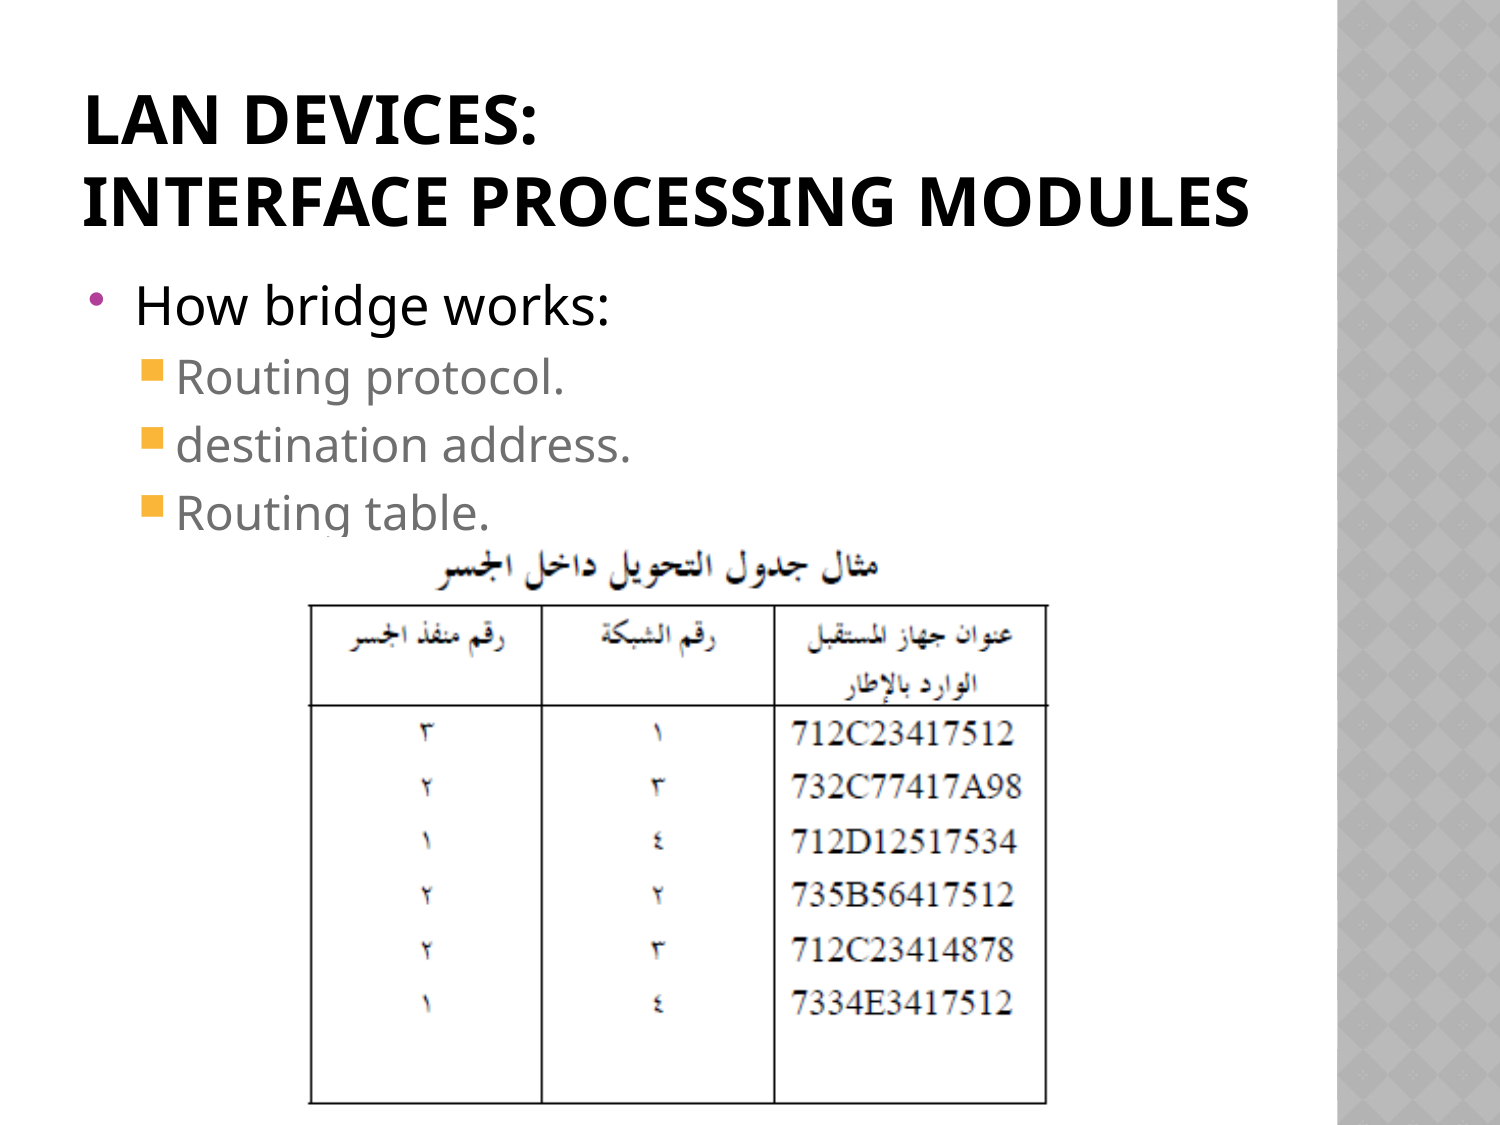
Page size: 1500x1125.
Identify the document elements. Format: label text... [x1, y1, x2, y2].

list How bridge works: Routing protocol. destination address. Routing table. [75, 264, 1263, 1059]
title LAN devices: interface processing Modules [75, 52, 1263, 240]
picture [286, 537, 1072, 1125]
